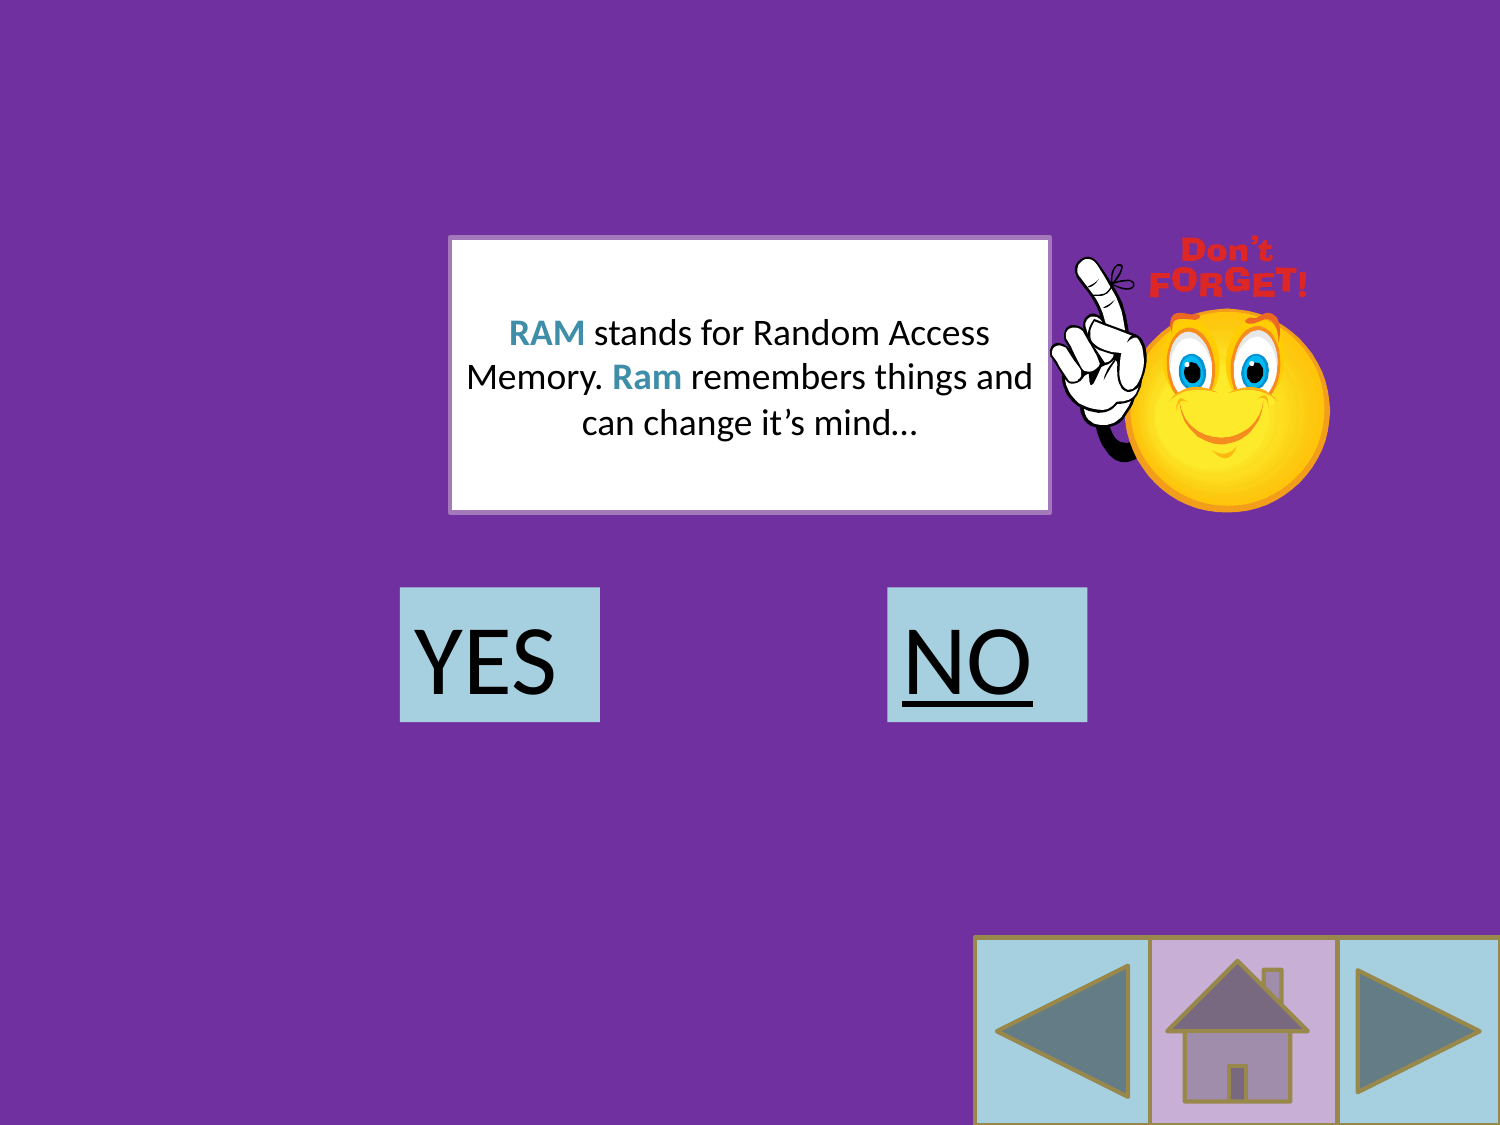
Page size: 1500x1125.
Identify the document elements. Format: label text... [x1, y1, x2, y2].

text_box YES [399, 587, 600, 723]
text_box NO [887, 587, 1088, 723]
text_box [1152, 935, 1335, 1125]
picture [1049, 234, 1331, 513]
text_box [973, 935, 1152, 1125]
text_box [1335, 935, 1500, 1125]
text_box RAM stands for Random Access Memory. Ram remembers things and can change it’s mind… [448, 235, 1047, 515]
